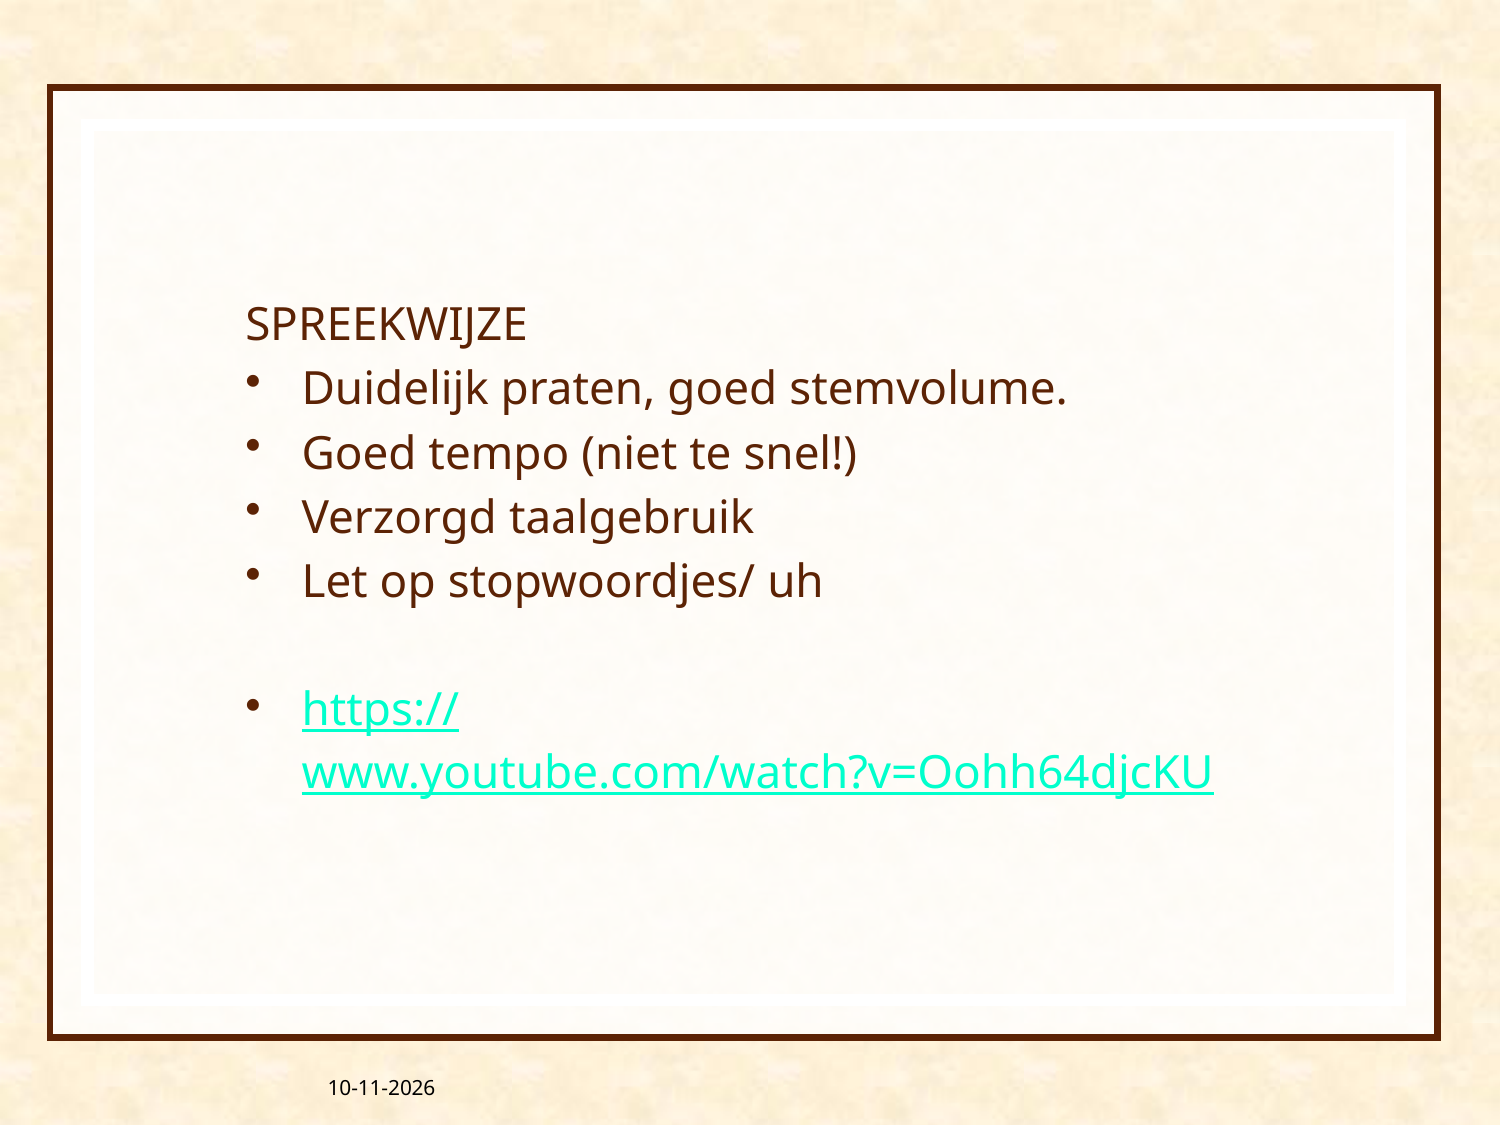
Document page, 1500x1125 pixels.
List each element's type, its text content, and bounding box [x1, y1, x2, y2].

picture [0, 0, 1500, 1125]
list SPREEKWIJZE Duidelijk praten, goed stemvolume. Goed tempo (niet te snel!) Verzorgd taalgebruik Let op stopwoordjes/ uh https://www.youtube.com/watch?v=Oohh64djcKU [229, 287, 1350, 976]
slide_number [312, 1052, 575, 1125]
